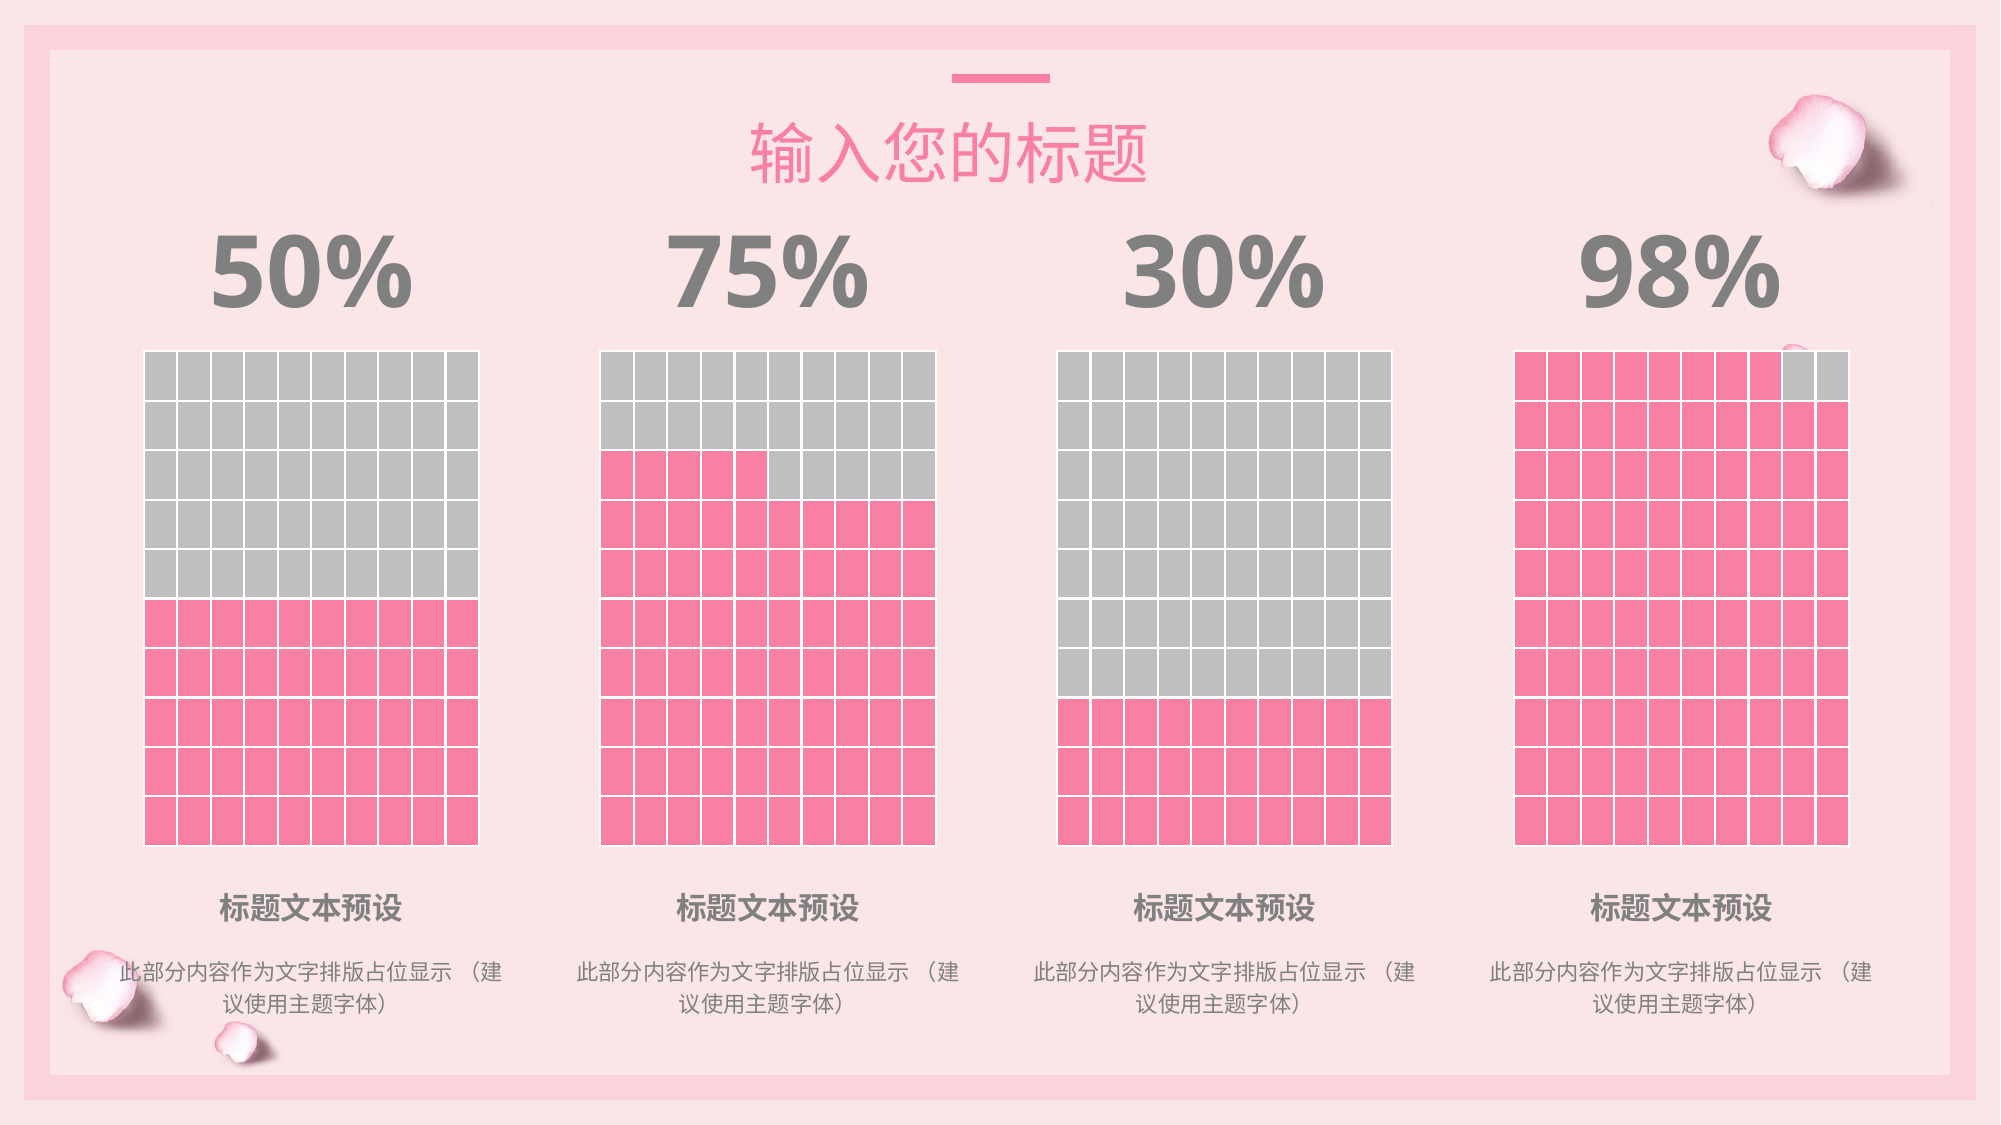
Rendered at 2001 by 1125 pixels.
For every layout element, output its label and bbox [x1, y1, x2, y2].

picture [1633, 93, 1934, 452]
text_box [1483, 199, 1880, 1028]
text_box [113, 199, 510, 1028]
text_box [1026, 199, 1423, 1028]
text_box [570, 199, 966, 1028]
picture [54, 656, 700, 1073]
